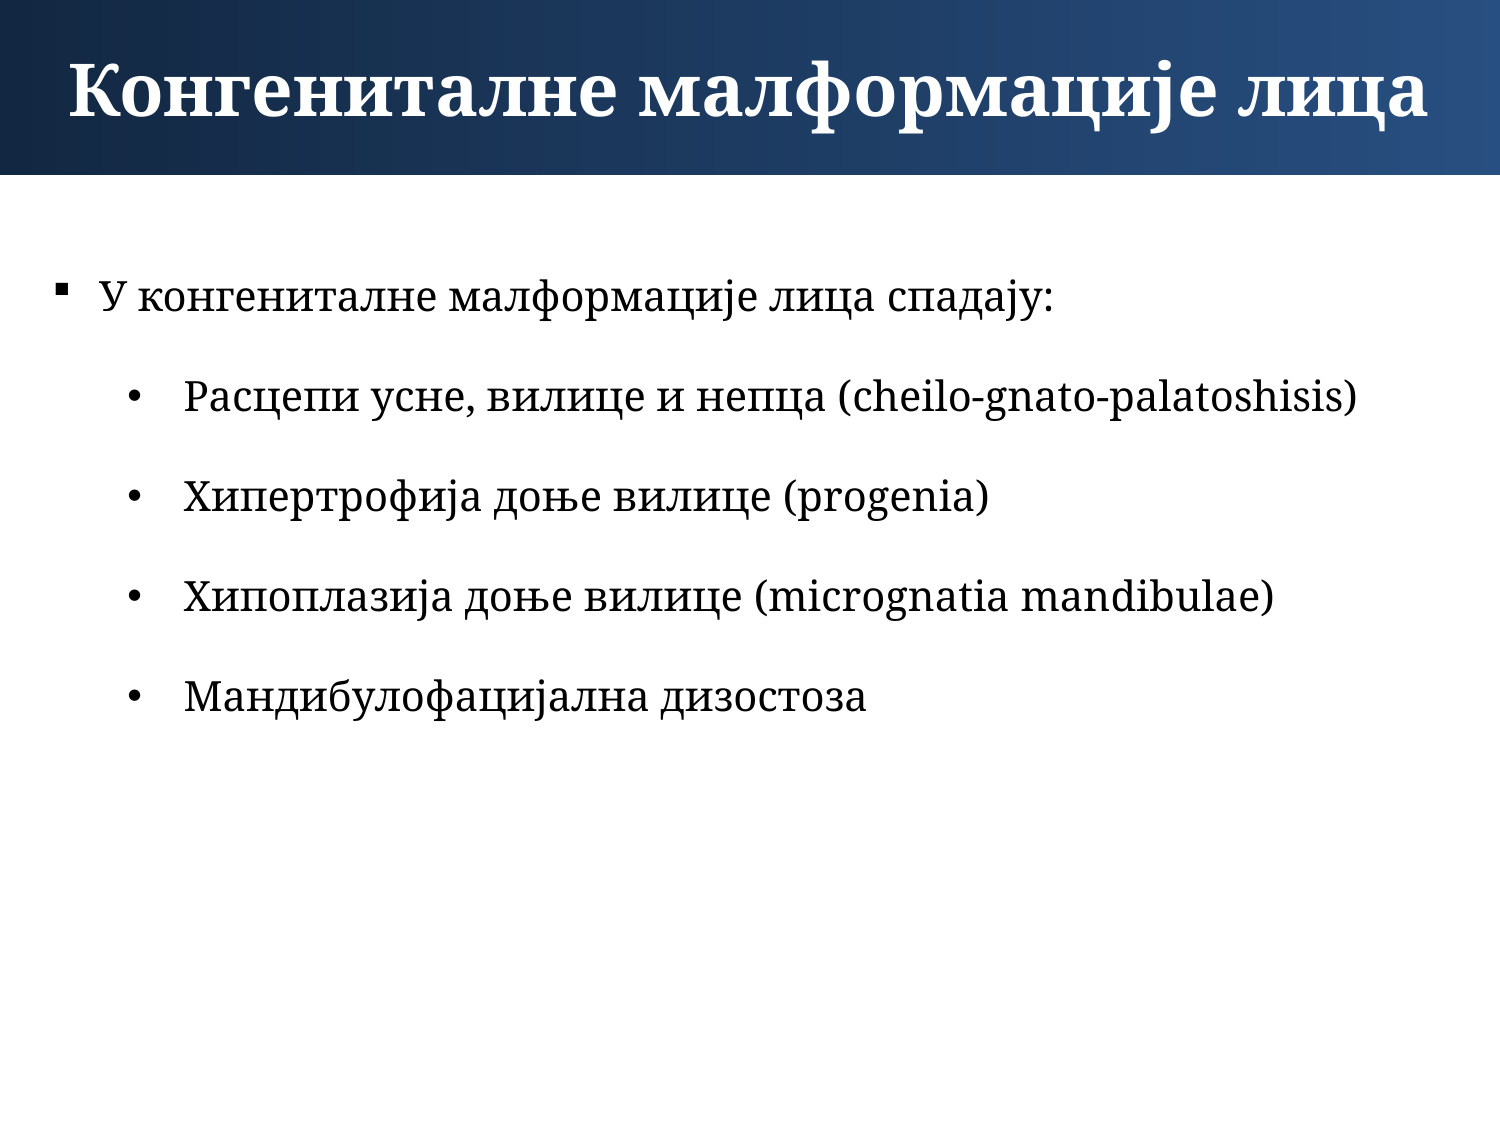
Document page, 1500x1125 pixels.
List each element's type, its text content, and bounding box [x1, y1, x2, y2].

text_box Конгениталне малформације лица [0, 0, 1500, 176]
text_box У конгениталне малформације лица спадају: Расцепи усне, вилице и непца (cheilo-gnato-palatoshisis) Хипертрофија доње вилице (progenia) Хипоплазија доње вилице (micrognatia mandibulae) Мандибулофацијална дизостоза [37, 212, 1488, 798]
